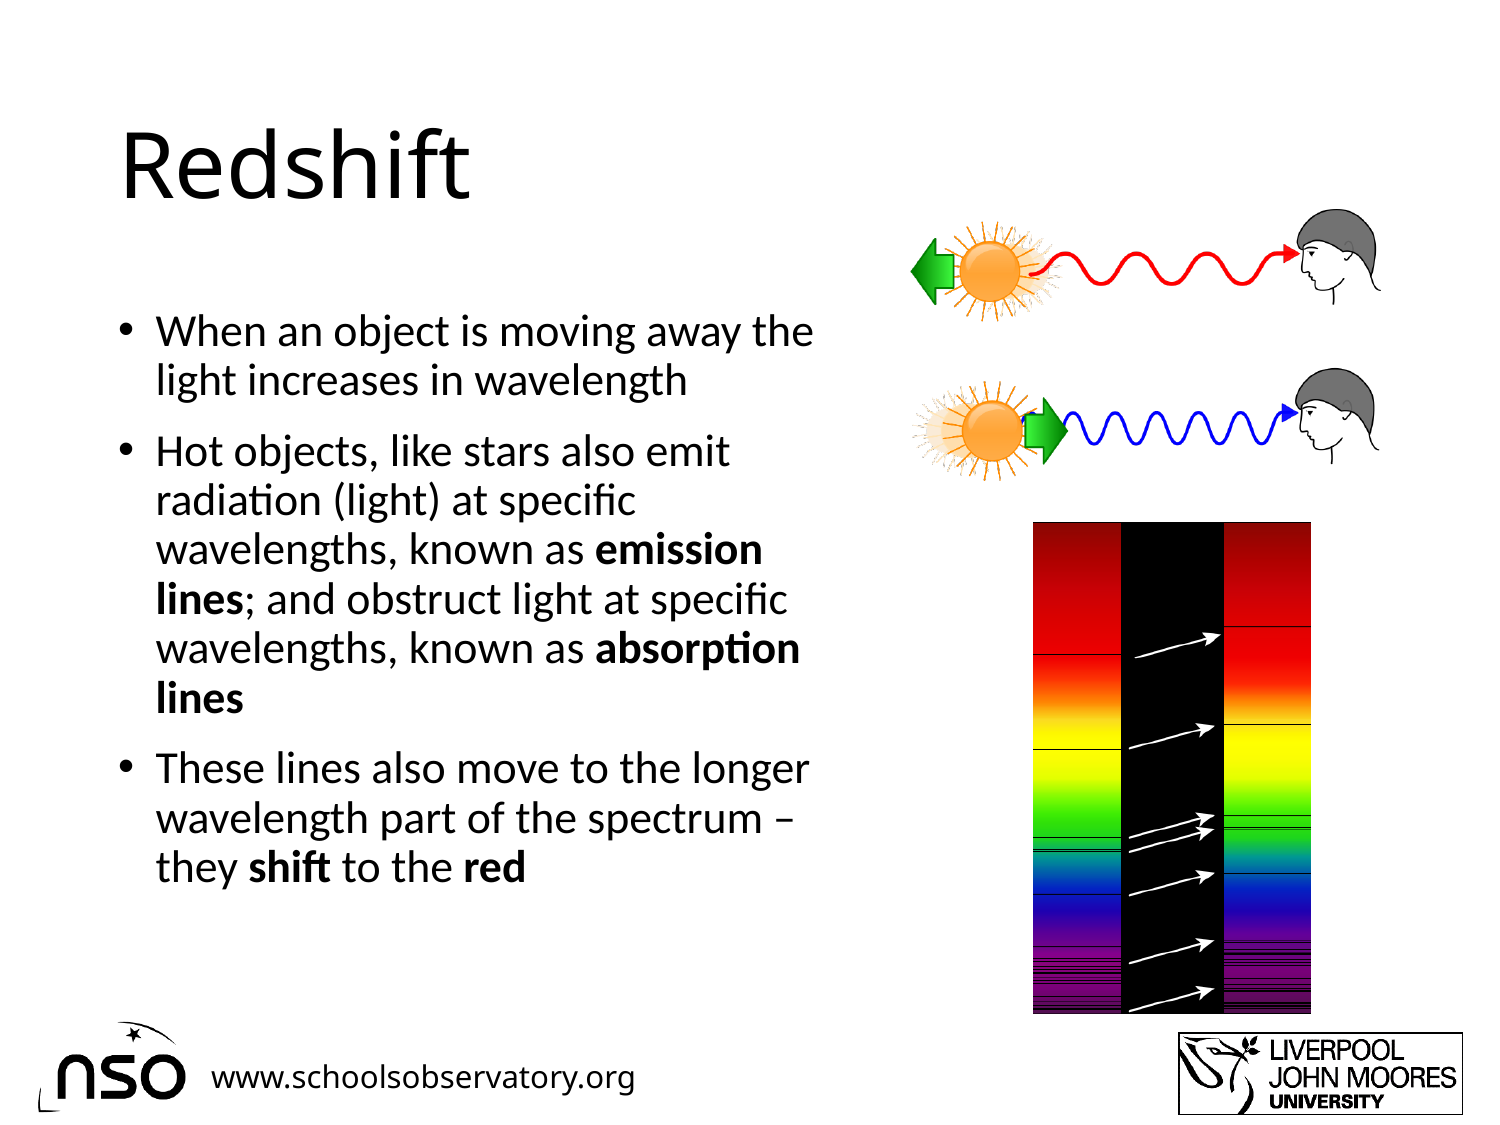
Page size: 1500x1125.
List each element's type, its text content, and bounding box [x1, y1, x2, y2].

list When an object is moving away the light increases in wavelength Hot objects, like stars also emit radiation (light) at specific wavelengths, known as emission lines; and obstruct light at specific wavelengths, known as absorption lines These lines also move to the longer wavelength part of the spectrum – they shift to the red [103, 299, 880, 941]
picture [33, 1019, 207, 1115]
picture [1178, 1032, 1463, 1115]
title Redshift [103, 59, 1397, 278]
picture [894, 187, 1397, 502]
picture [1033, 522, 1311, 1014]
